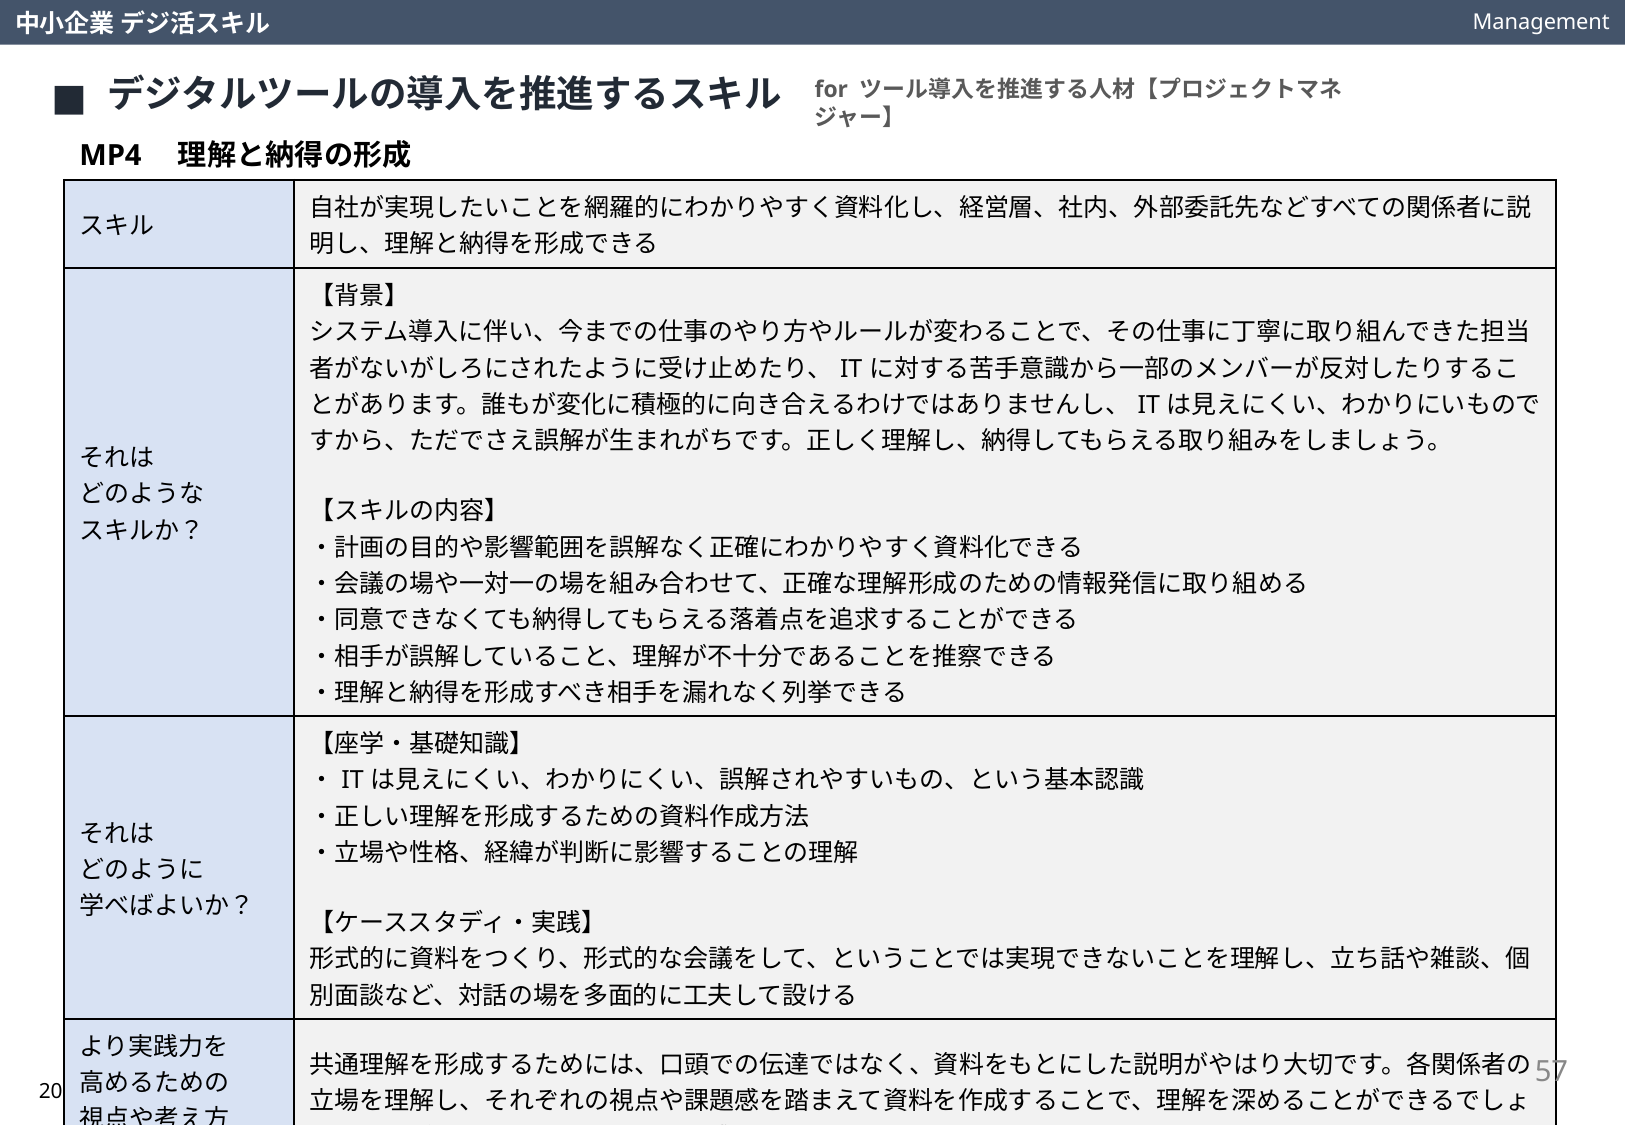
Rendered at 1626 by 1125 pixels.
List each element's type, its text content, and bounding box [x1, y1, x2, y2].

table_header スキル [65, 181, 293, 267]
text_box Management [1438, 0, 1625, 42]
table_cell 【座学・基礎知識】 ・ITは見えにくい、わかりにくい、誤解されやすいもの、という基本認識 ・正しい理解を形成するための資料作成方法 ・立場や性格、経緯が判断に影響することの理解 【ケーススタディ・実践】 形式的に資料をつくり、形式的な会議をして、ということでは実現できないことを理解し、立ち話や雑談、個別面談など、対話の場を多面的に工夫して設ける [295, 717, 1555, 1018]
slide_number 57 [1217, 1042, 1584, 1103]
table_cell 共通理解を形成するためには、口頭での伝達ではなく、資料をもとにした説明がやはり大切です。各関係者の立場を理解し、それぞれの視点や課題感を踏まえて資料を作成することで、理解を深めることができるでしょう。修正があった際には修正履歴を残して、経緯を把握しやすくしておく工夫も重要です。 [295, 1020, 1555, 1125]
text_box MP4 理解と納得の形成 [64, 128, 1561, 179]
table_cell より実践力を 高めるための 視点や考え方は？ [65, 1020, 293, 1125]
text_box for ツール導入を推進する人材【プロジェクトマネジャー】 [799, 67, 1447, 138]
text_box 中小企業 デジ活スキル [0, 0, 1625, 45]
text_box デジタルツールの導入を推進するスキル [36, 62, 1185, 123]
table_cell それは どのような スキルか？ [65, 269, 293, 715]
table_header 自社が実現したいことを網羅的にわかりやすく資料化し、経営層、社内、外部委託先などすべての関係者に説明し、理解と納得を形成できる [295, 181, 1555, 267]
table_cell 【背景】 システム導入に伴い、今までの仕事のやり方やルールが変わることで、その仕事に丁寧に取り組んできた担当者がないがしろにされたように受け止めたり、ITに対する苦手意識から一部のメンバーが反対したりすることがあります。誰もが変化に積極的に向き合えるわけではありませんし、ITは見えにくい、わかりにいものですから、ただでさえ誤解が生まれがちです。正しく理解し、納得してもらえる取り組みをしましょう。 【スキルの内容】 ・計画の目的や影響範囲を誤解なく正確にわかりやすく資料化できる ・会議の場や一対一の場を組み合わせて、正確な理解形成のための情報発信に取り組める ・同意できなくても納得してもらえる落着点を追求することができる ・相手が誤解していること、理解が不十分であることを推察できる ・理解と納得を形成すべき相手を漏れなく列挙できる [295, 269, 1555, 715]
table_cell それは どのように 学べばよいか？ [65, 717, 293, 1018]
